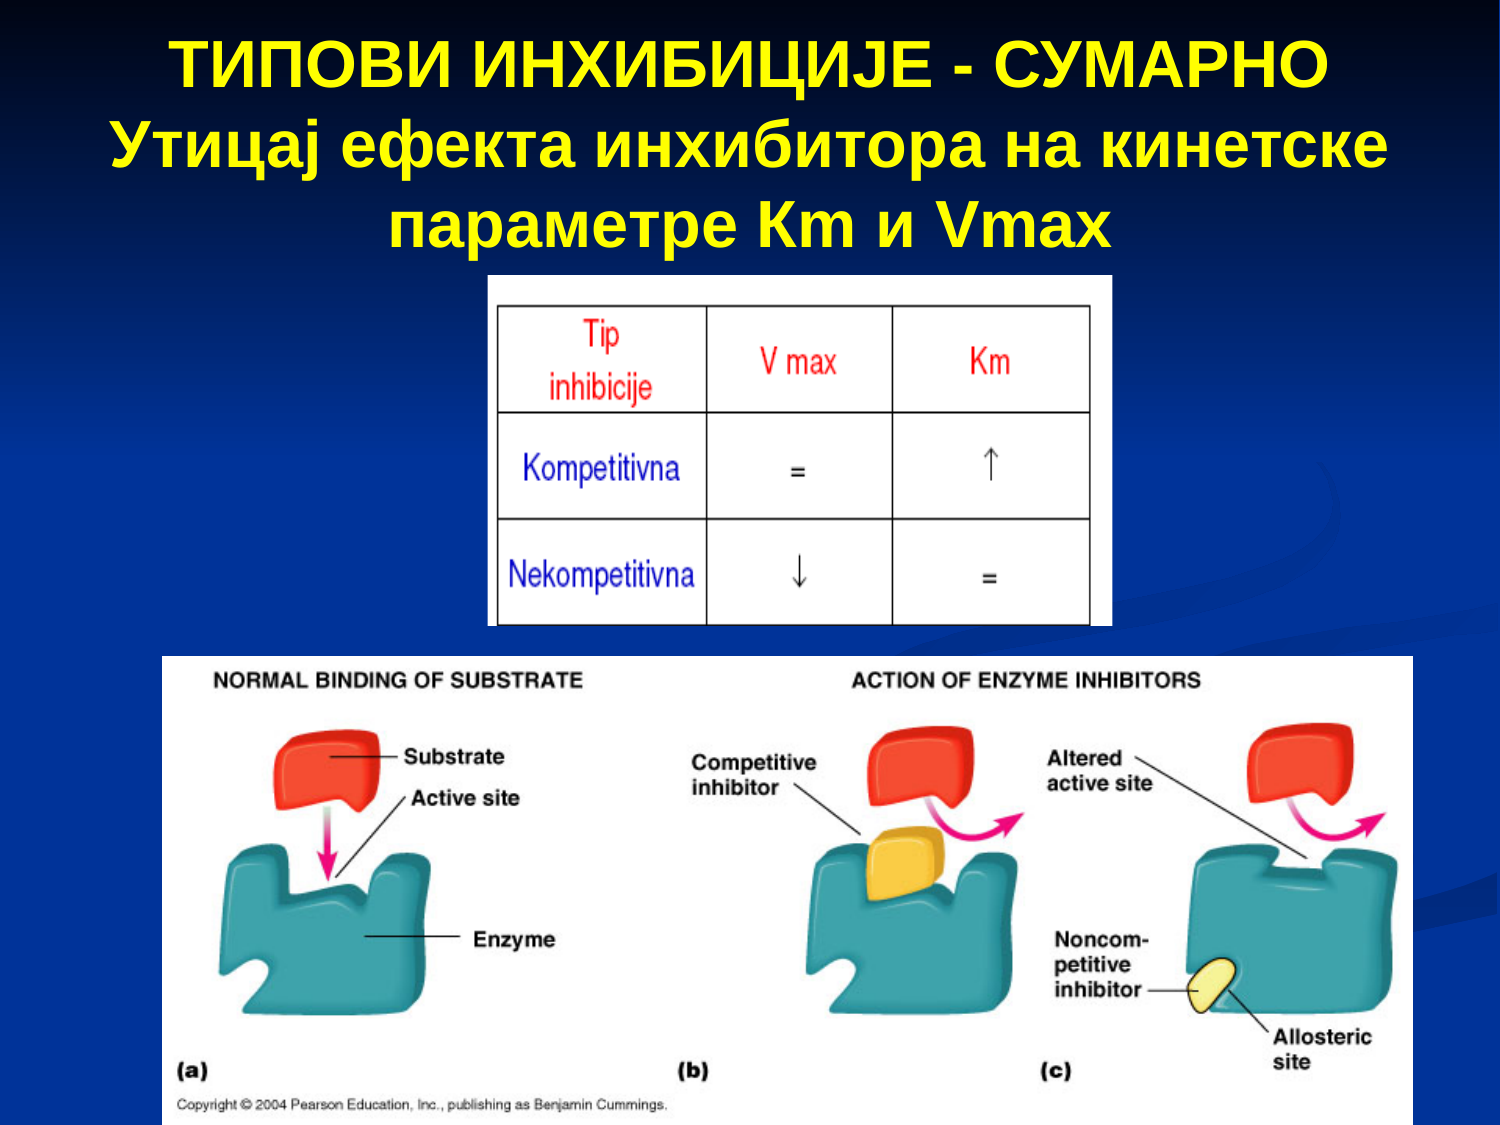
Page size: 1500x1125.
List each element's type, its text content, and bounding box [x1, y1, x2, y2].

picture [162, 655, 1413, 1125]
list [487, 274, 1113, 627]
title ТИПОВИ ИНХИБИЦИЈЕ - СУМАРНО Утицај ефекта инхибитора на кинетске параметре Кm и Vmax [0, 44, 1500, 238]
